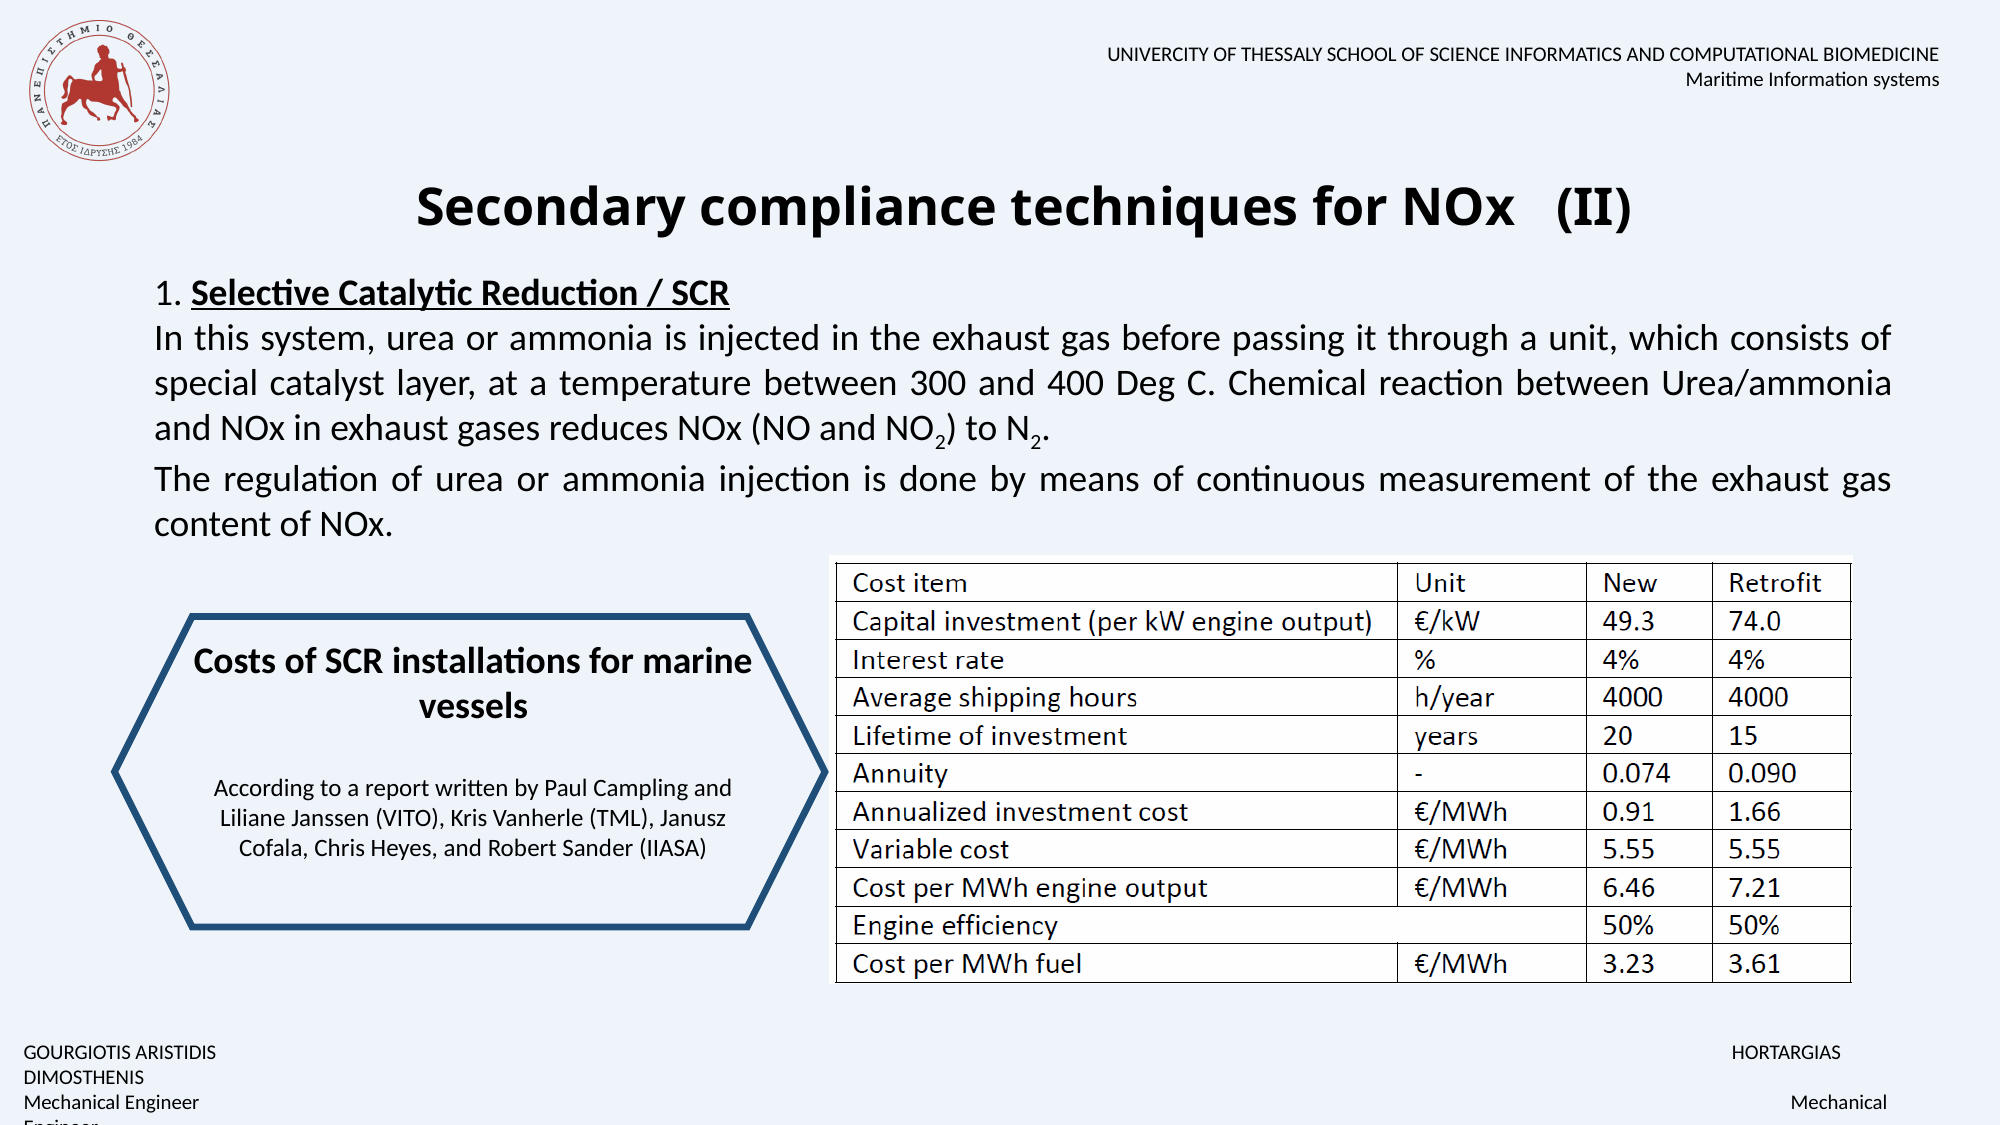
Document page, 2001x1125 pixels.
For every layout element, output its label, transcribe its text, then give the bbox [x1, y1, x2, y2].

picture [828, 555, 1853, 984]
title Secondary compliance techniques for NOx (ΙΙ) [139, 146, 1909, 245]
text_box [113, 615, 827, 928]
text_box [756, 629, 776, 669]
text_box UNIVERCITY OF THESSALY SCHOOL OF SCIENCE INFORMATICS AND COMPUTATIONAL BIOMEDICINE Maritime Information systems [229, 32, 1955, 98]
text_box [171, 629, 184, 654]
text_box GOURGIOTIS ARISTIDIS HORTARGIAS DIMOSTHENIS Mechanical Engineer Mechanical Engineer [8, 1030, 1984, 1125]
text_box 1. Selective Catalytic Reduction / SCR In this system, urea or ammonia is injected in the exhaust gas before passing it through a unit, which consists of special catalyst layer, at a temperature between 300 and 400 Deg C. Chemical reaction between Urea/ammonia and NOx in exhaust gases reduces NOx (NO and NO2) to N2. The regulation of urea or ammonia injection is done by means of continuous measurement of the exhaust gas content of NOx. [139, 260, 1909, 552]
picture [27, 20, 172, 162]
